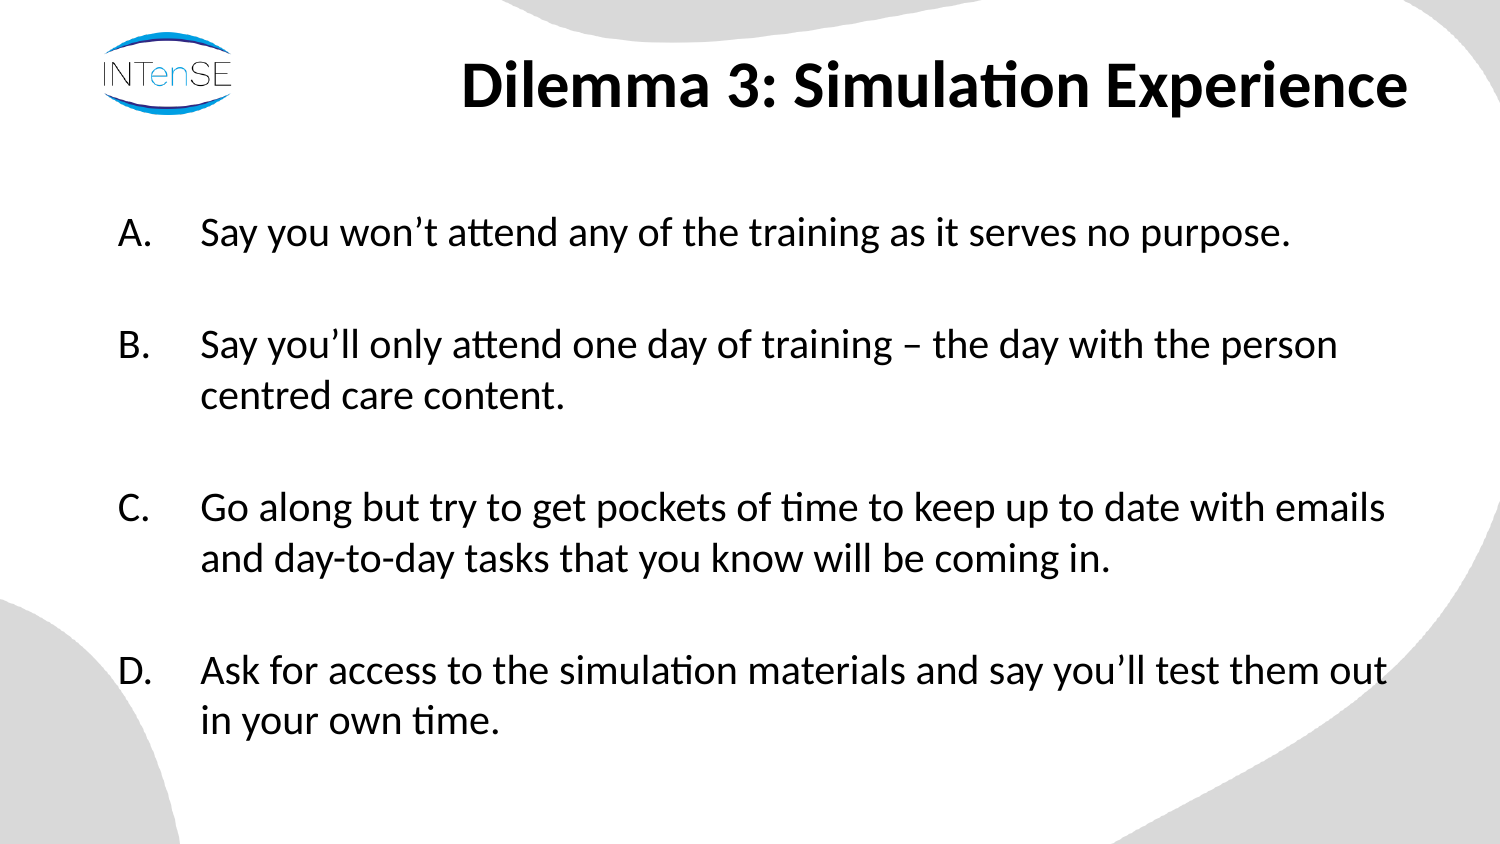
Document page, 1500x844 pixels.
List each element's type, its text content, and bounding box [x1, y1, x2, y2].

list Say you won’t attend any of the training as it serves no purpose. Say you’ll only attend one day of training – the day with the person centred care content. Go along but try to get pockets of time to keep up to date with emails and day-to-day tasks that you know will be coming in. Ask for access to the simulation materials and say you’ll test them out in your own time. [100, 196, 1425, 754]
picture [0, 0, 1500, 844]
title Dilemma 3: Simulation Experience [277, 33, 1425, 175]
